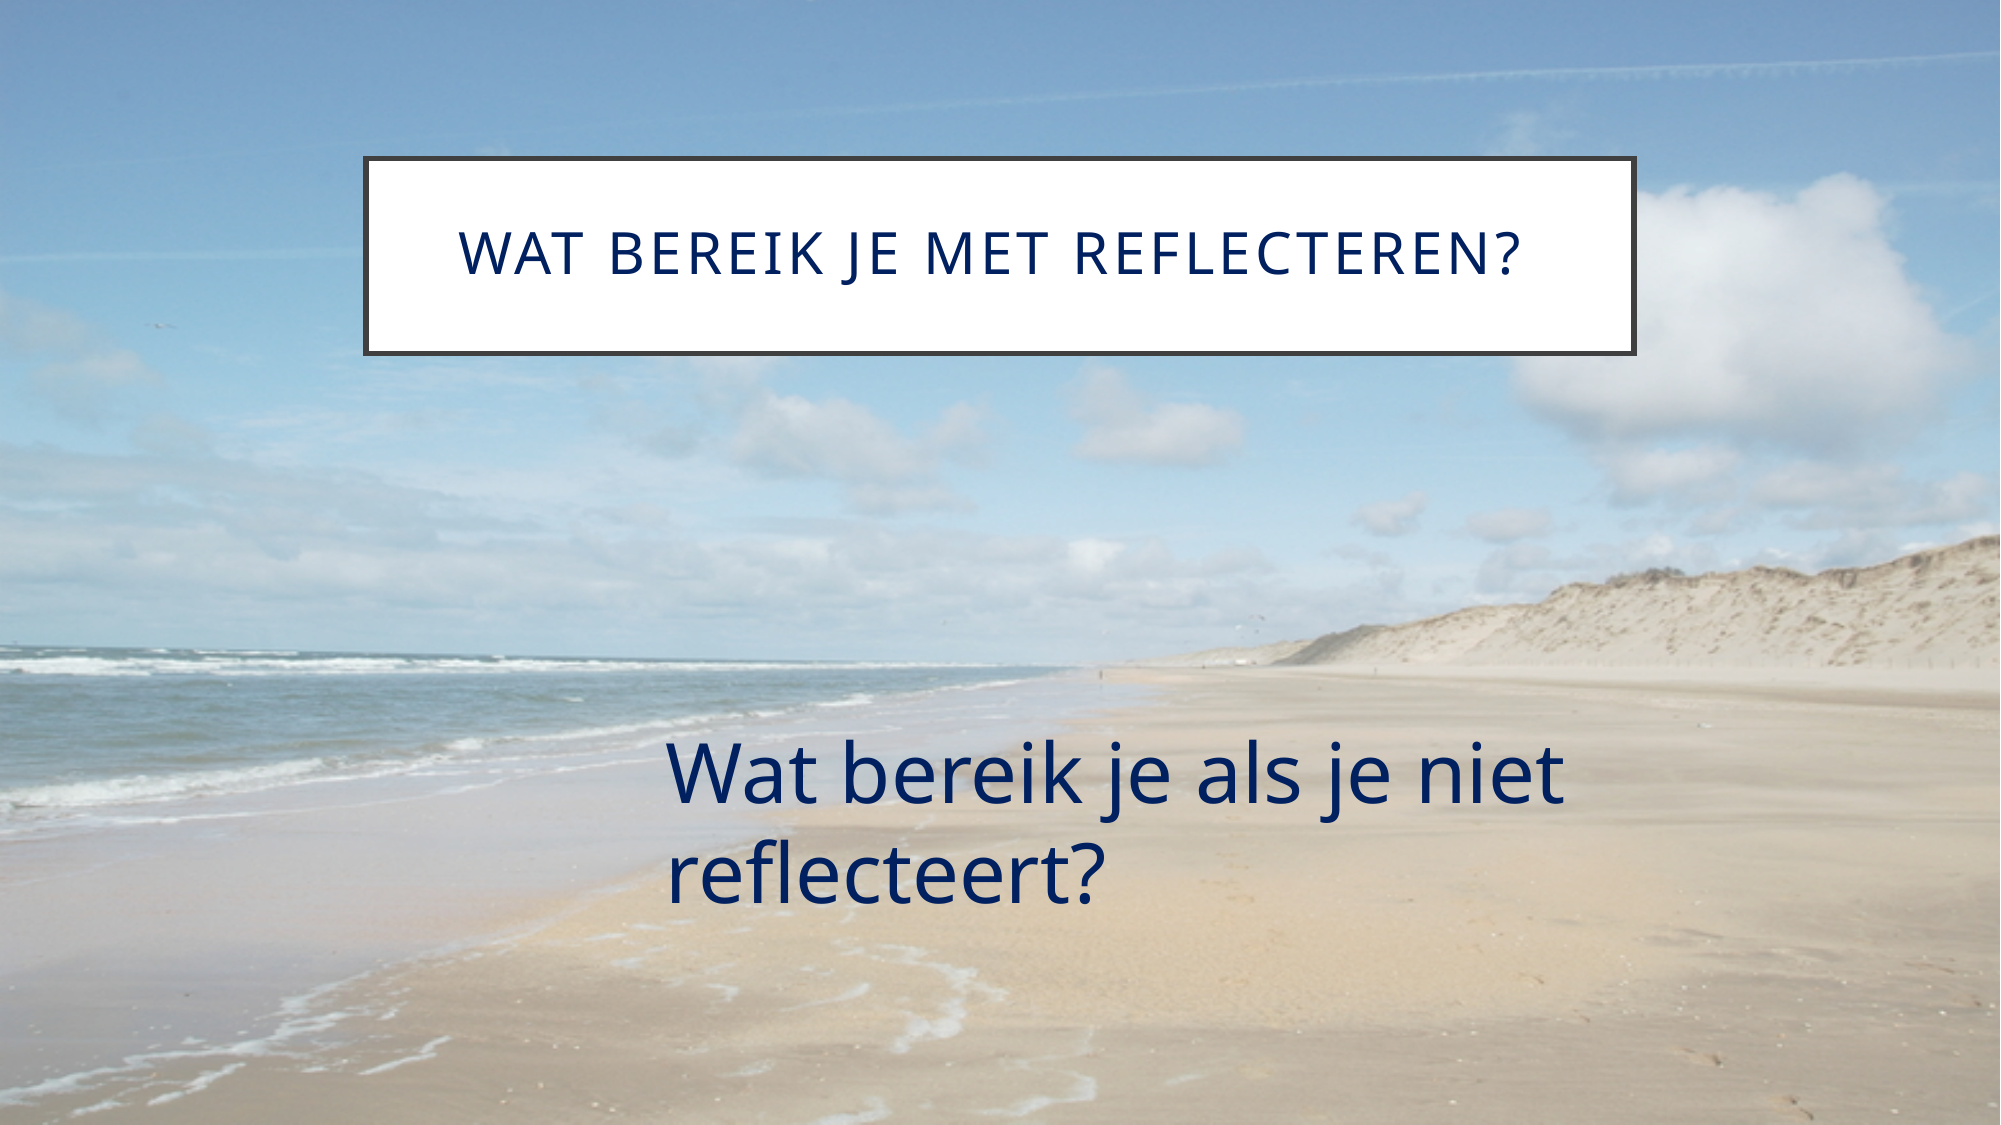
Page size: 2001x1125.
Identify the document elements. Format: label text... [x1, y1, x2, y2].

title Wat bereik je met reflecteren? [363, 156, 1637, 356]
text_box Wat bereik je als je niet reflecteert? [650, 713, 2000, 928]
